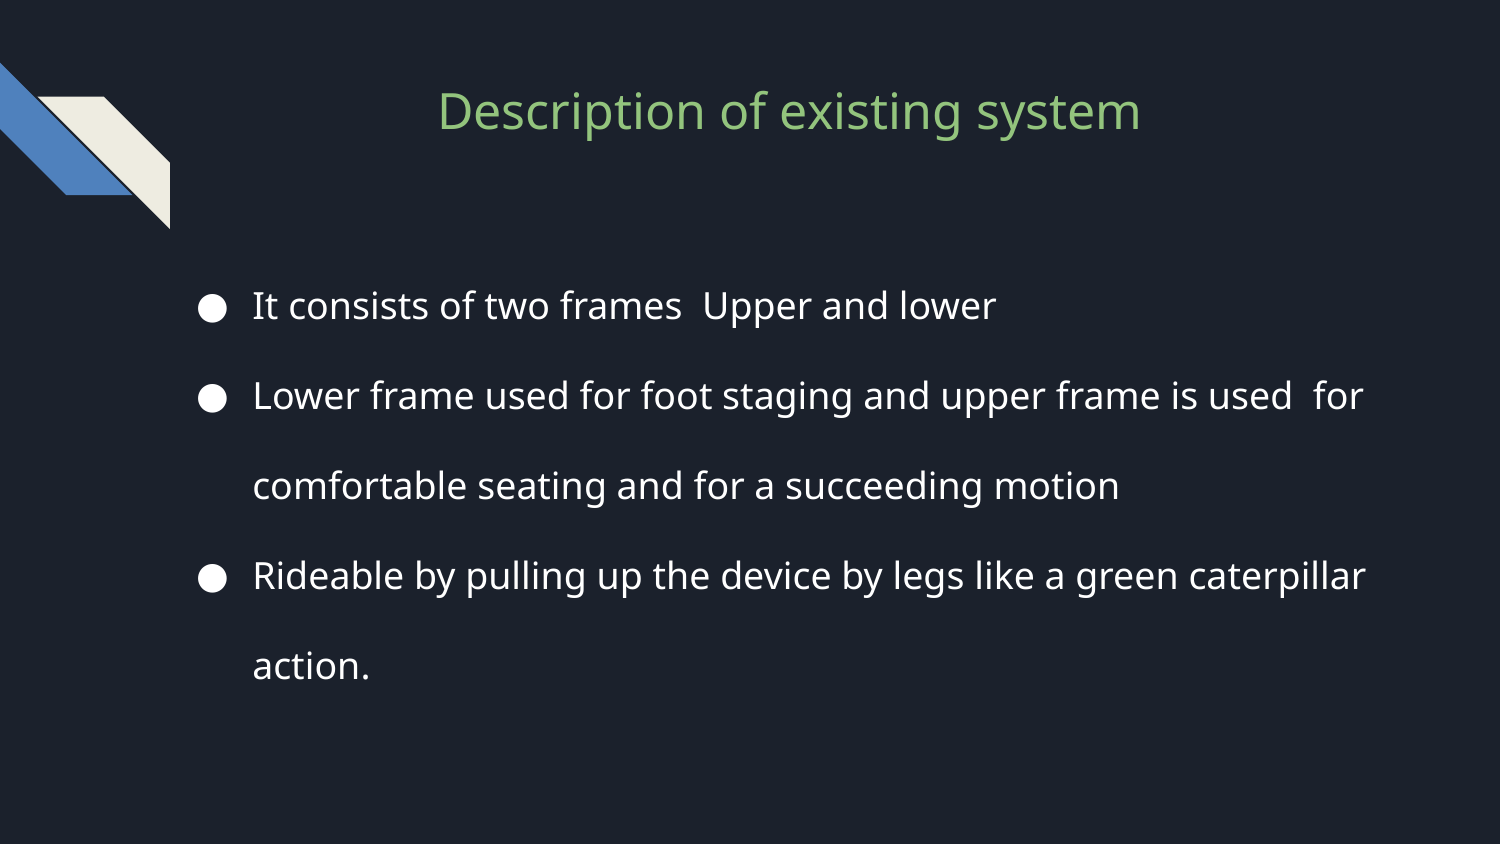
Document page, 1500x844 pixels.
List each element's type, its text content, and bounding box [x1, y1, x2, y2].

text_box Description of existing system [212, 64, 1368, 215]
text_box It consists of two frames Upper and lower Lower frame used for foot staging and upper frame is used for comfortable seating and for a succeeding motion Rideable by pulling up the device by legs like a green caterpillar action. [162, 221, 1464, 788]
